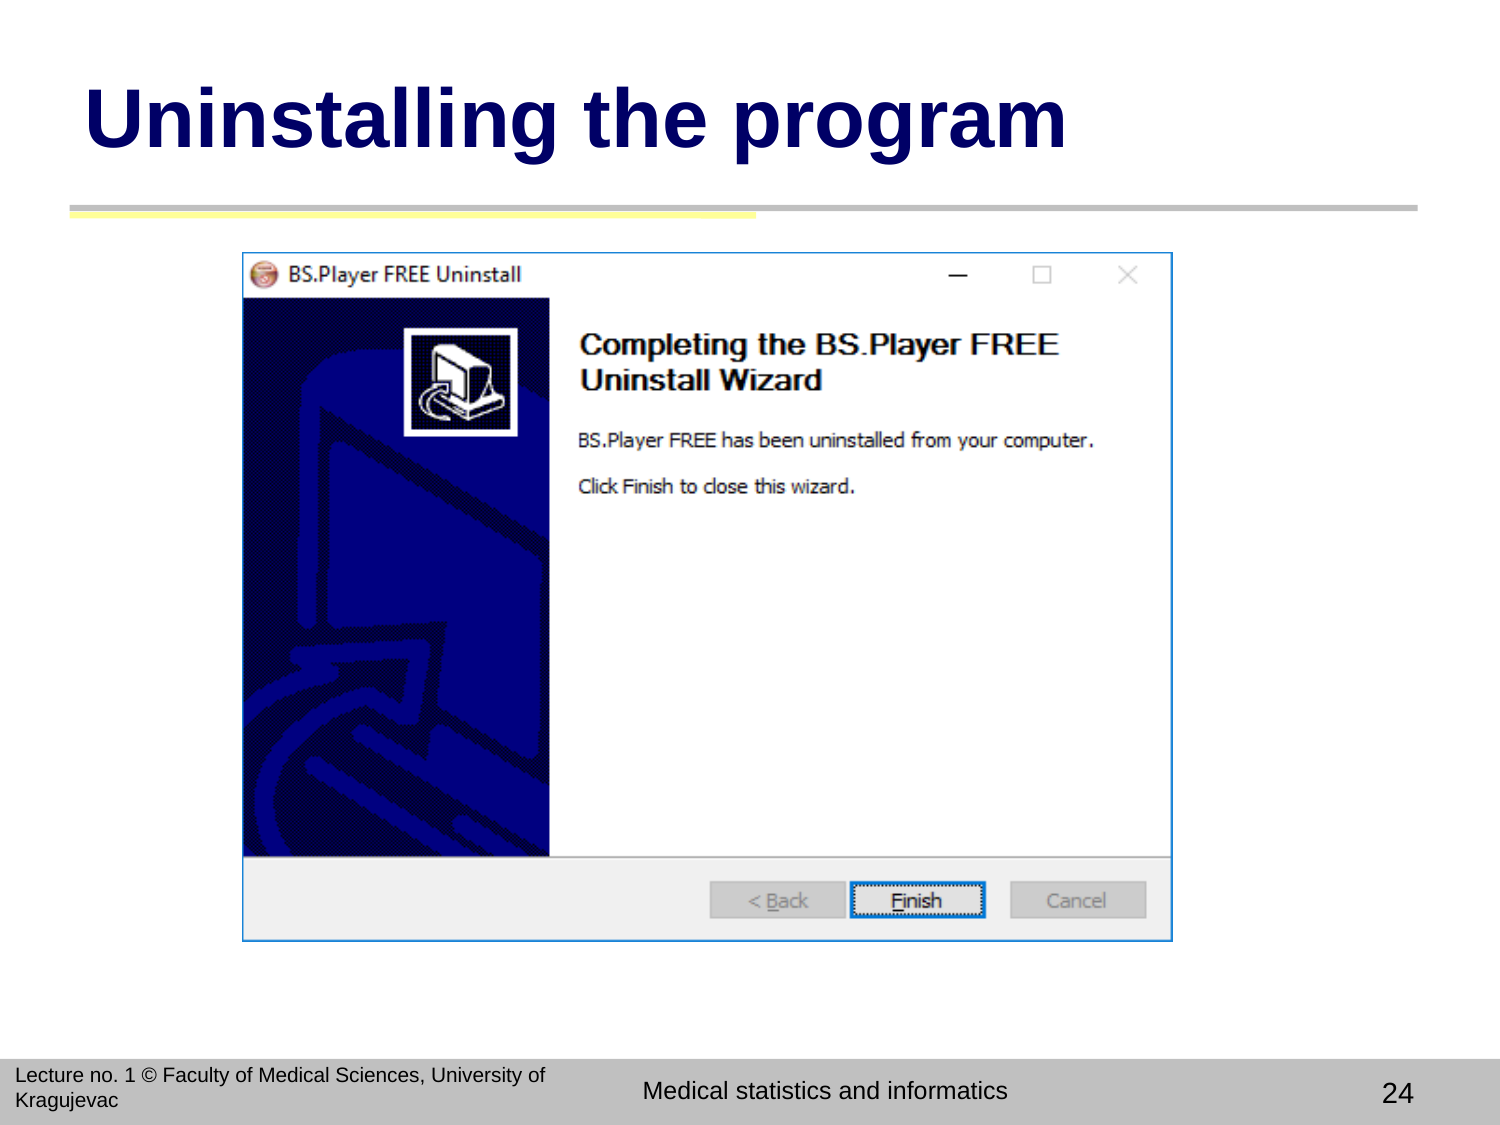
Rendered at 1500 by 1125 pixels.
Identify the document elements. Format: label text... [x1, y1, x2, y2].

footer Medical statistics and informatics [512, 1066, 1140, 1125]
slide_number 24 [1161, 1066, 1430, 1125]
title Uninstalling the program [69, 19, 1426, 208]
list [242, 252, 1173, 943]
slide_number Lecture no. 1 © Faculty of Medical Sciences, University of Kragujevac [0, 1053, 624, 1108]
